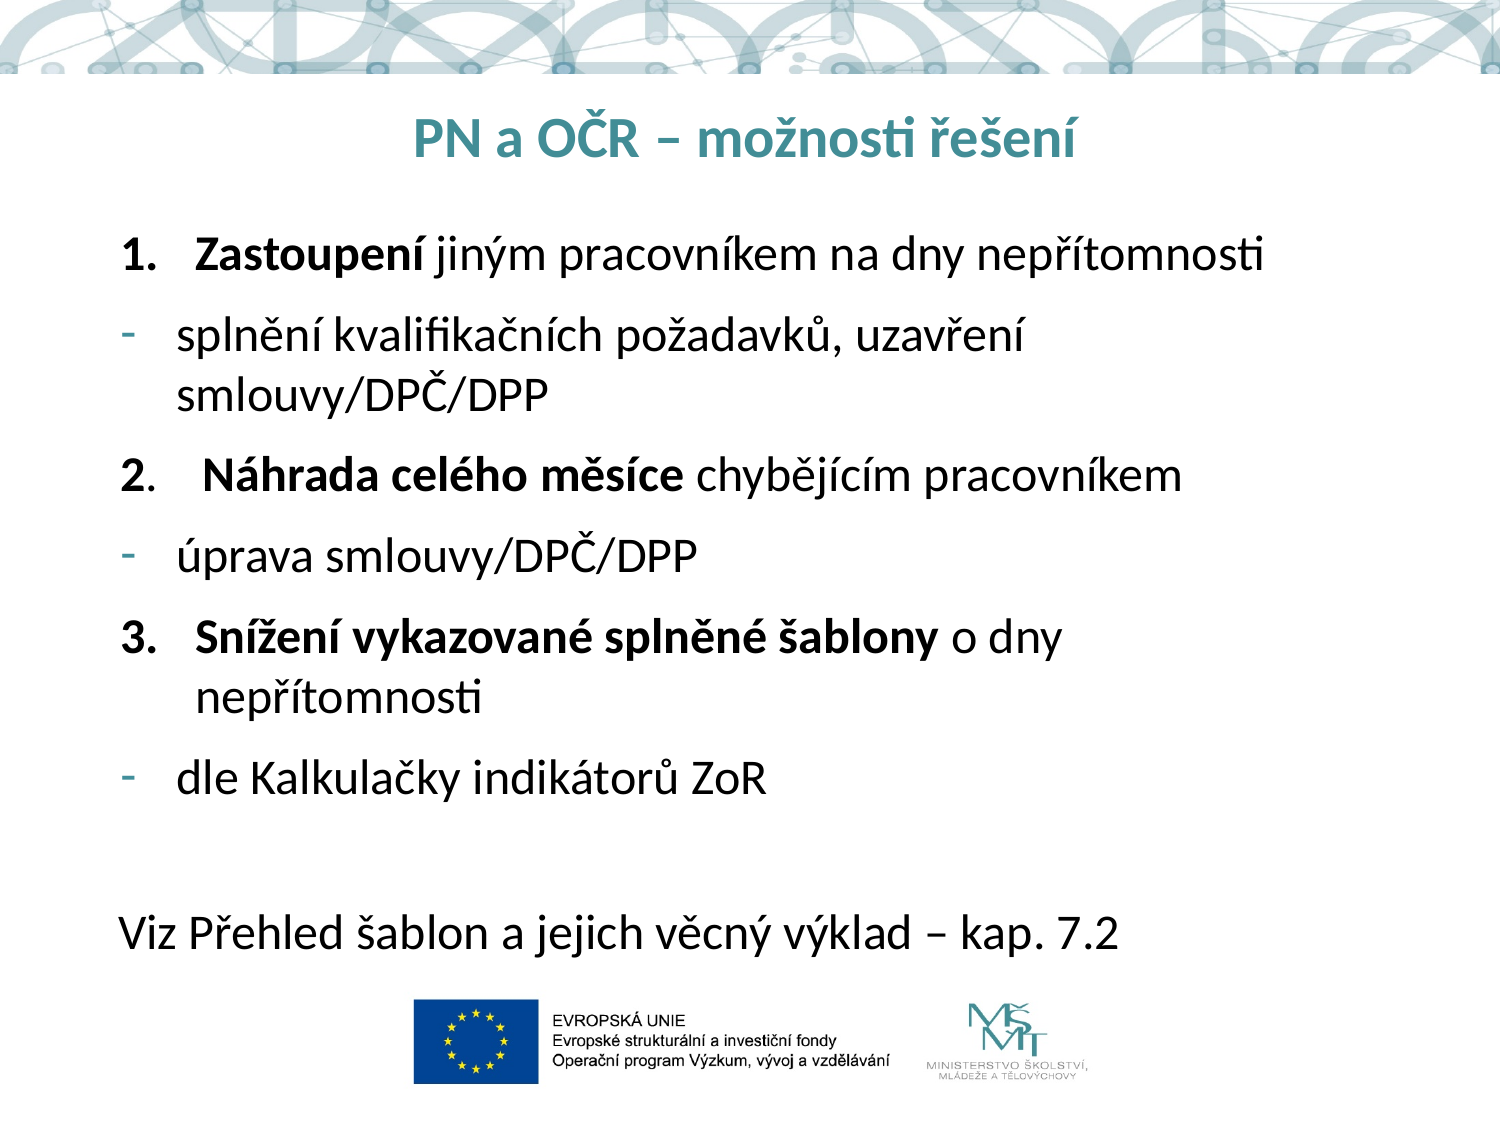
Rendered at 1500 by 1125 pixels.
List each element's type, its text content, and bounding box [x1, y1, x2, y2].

picture [371, 964, 1129, 1125]
picture [0, 0, 1500, 74]
title PN a OČR – možnosti řešení [103, 65, 1401, 213]
list Zastoupení jiným pracovníkem na dny nepřítomnosti splnění kvalifikačních požadavků, uzavření smlouvy/DPČ/DPP 2. Náhrada celého měsíce chybějícím pracovníkem úprava smlouvy/DPČ/DPP Snížení vykazované splněné šablony o dny nepřítomnosti dle Kalkulačky indikátorů ZoR Viz Přehled šablon a jejich věcný výklad – kap. 7.2 [103, 212, 1348, 964]
